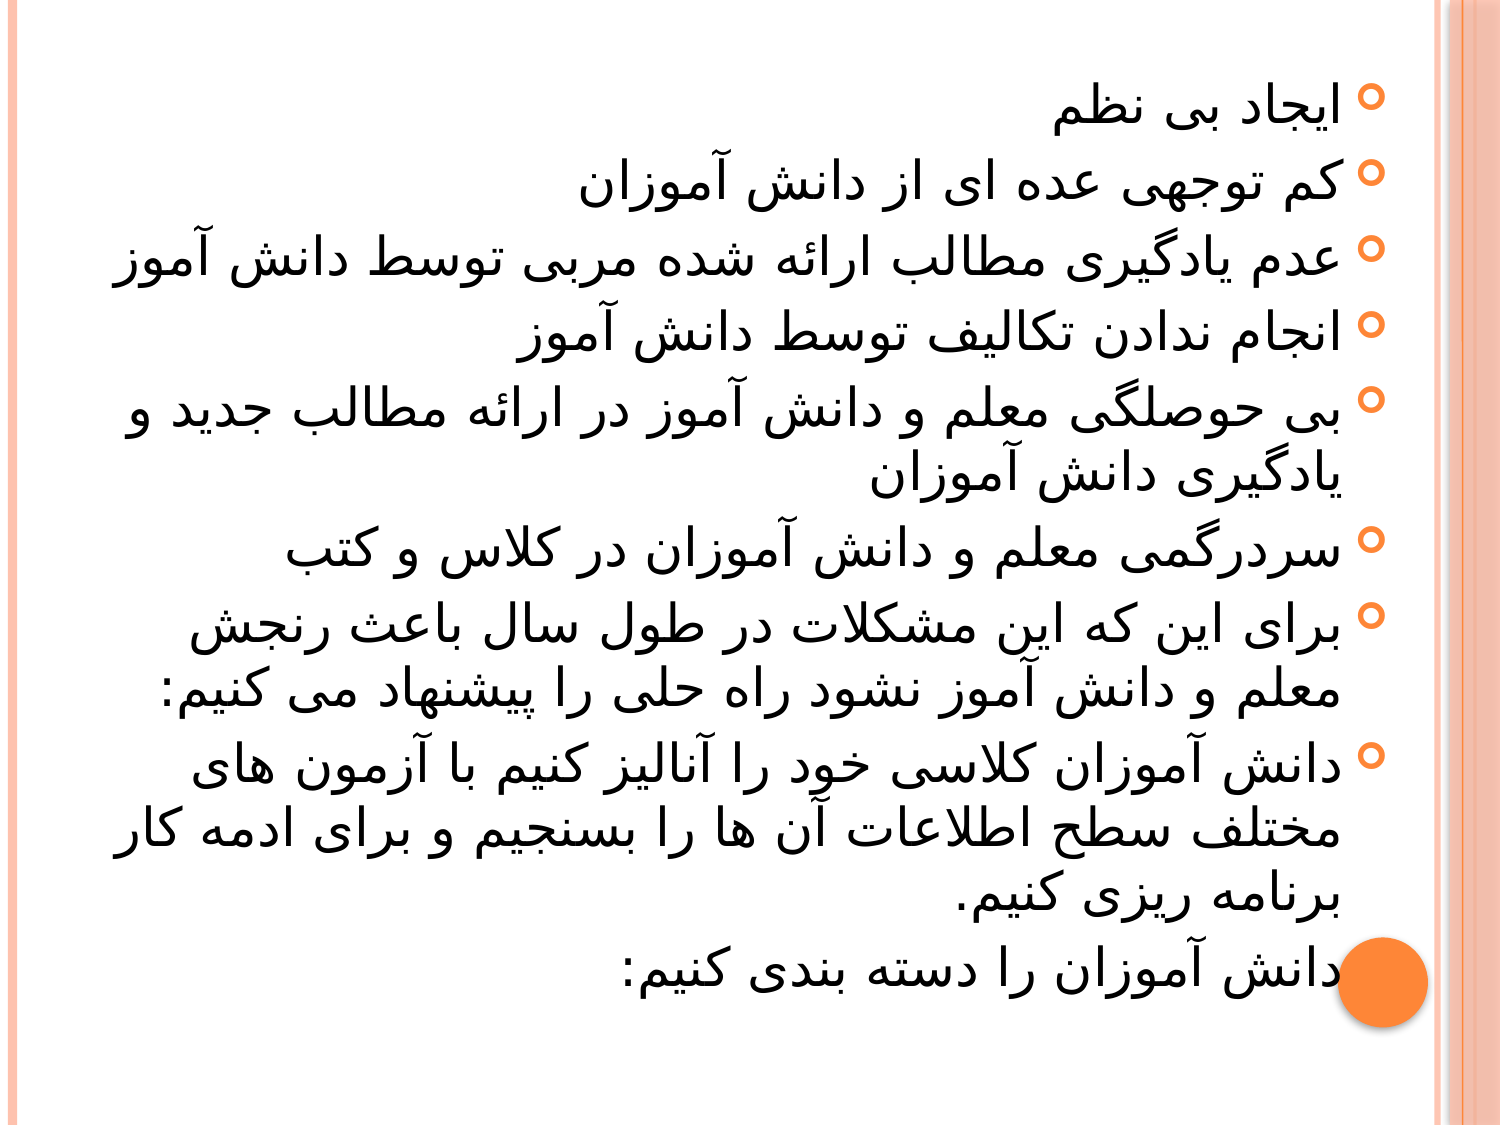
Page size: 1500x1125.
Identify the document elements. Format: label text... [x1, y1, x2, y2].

list ایجاد بی نظم کم توجهی عده ای از دانش آموزان عدم یادگیری مطالب ارائه شده مربی توسط دانش آموز انجام ندادن تکالیف توسط دانش آموز بی حوصلگی معلم و دانش آموز در ارائه مطالب جدید و یادگیری دانش آموزان سردرگمی معلم و دانش آموزان در کلاس و کتب برای این که این مشکلات در طول سال باعث رنجش معلم و دانش آموز نشود راه حلی را پیشنهاد می کنیم: دانش آموزان کلاسی خود را آنالیز کنیم با آزمون های مختلف سطح اطلاعات آن ها را بسنجیم و برای ادمه کار برنامه ریزی کنیم. دانش آموزان را دسته بندی کنیم: [75, 62, 1400, 1062]
